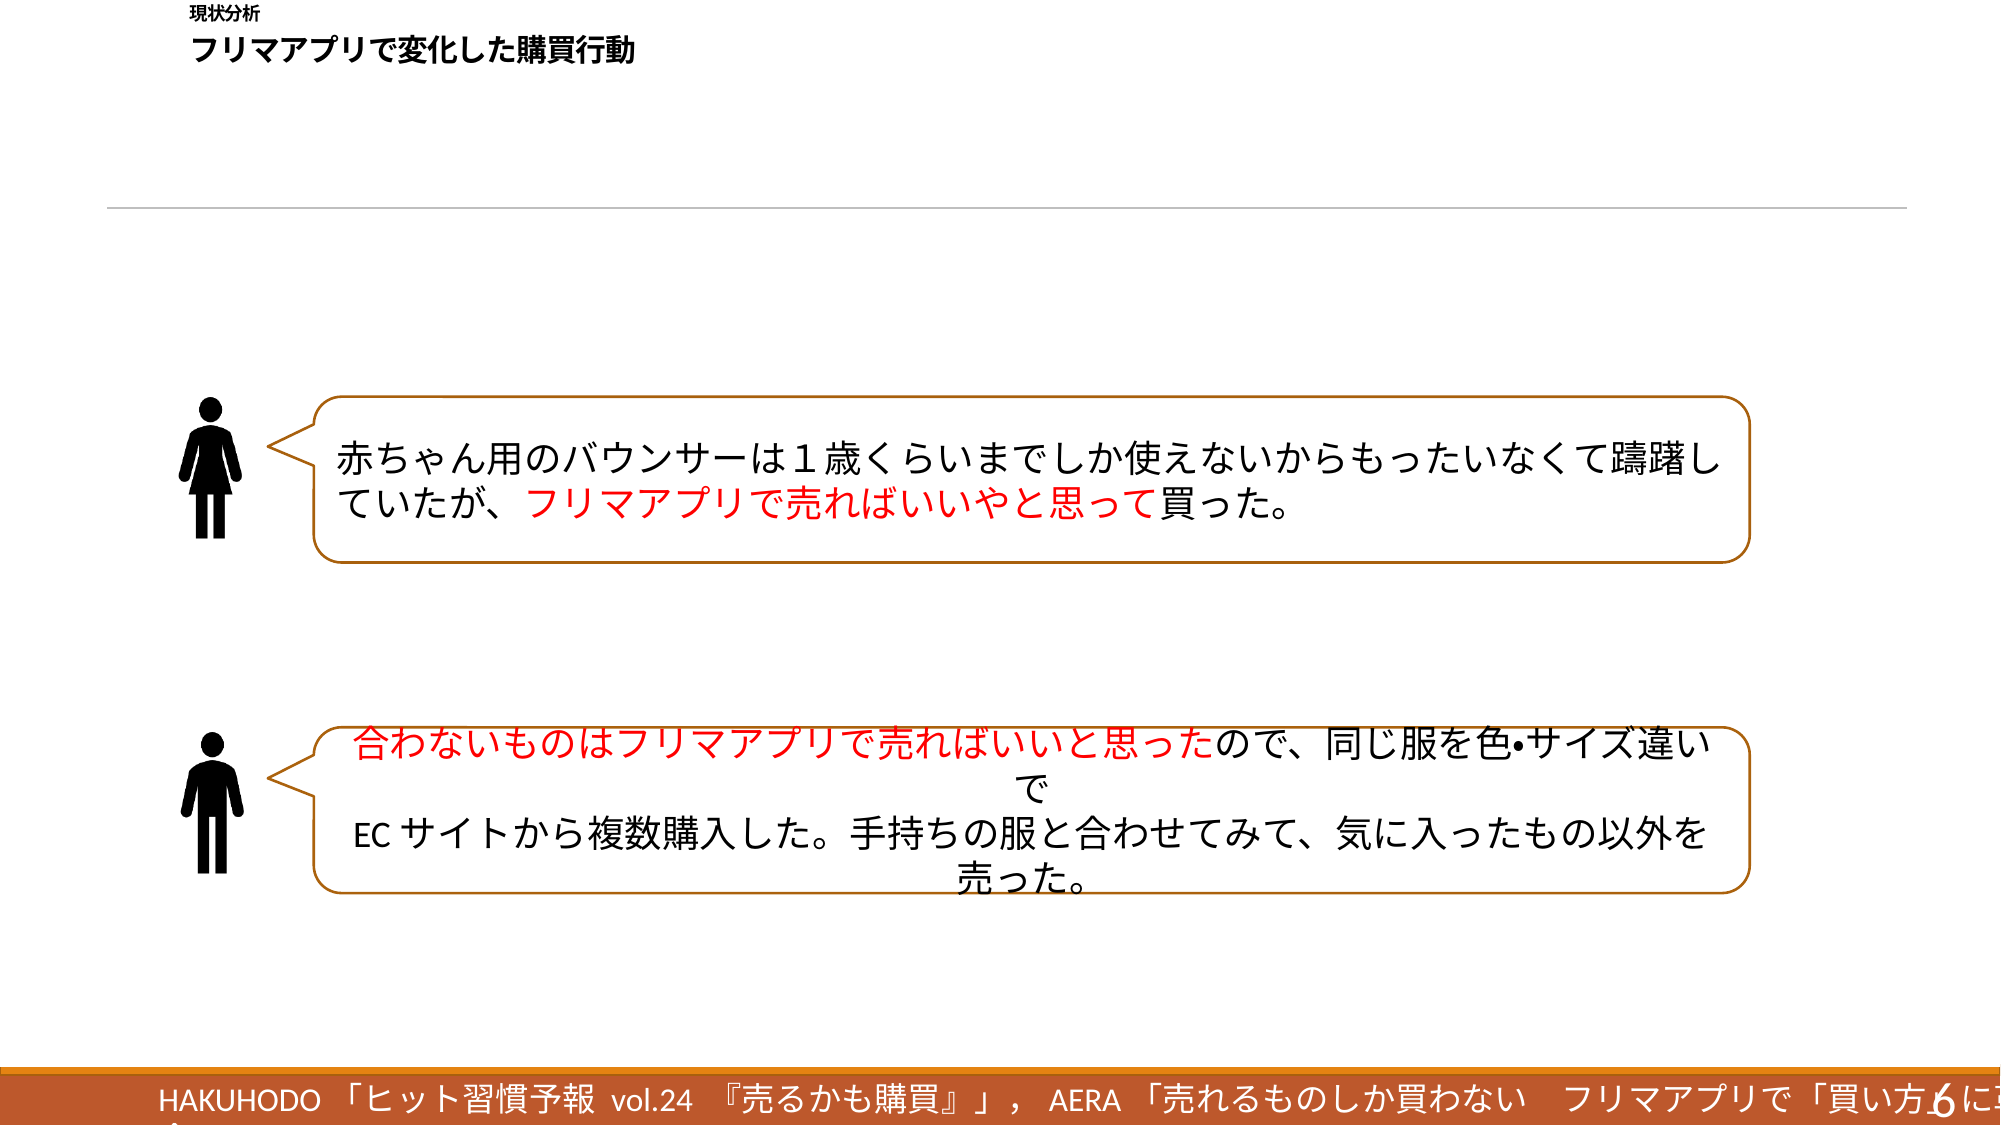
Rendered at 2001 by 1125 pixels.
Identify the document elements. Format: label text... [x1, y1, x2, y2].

picture [140, 391, 279, 543]
picture [143, 726, 281, 878]
title 現状分析 フリマアプリで変化した購買行動 [174, 0, 1825, 232]
text_box 合わないものはフリマアプリで売ればいいと思ったので、同じ服を色・サイズ違いで ECサイトから複数購入した。手持ちの服と合わせてみて、気に入ったもの以外を売った。 [289, 725, 1752, 895]
text_box HAKUHODO「ヒット習慣予報 vol.24 『売るかも購買』」，AERA「売れるものしか買わない フリマアプリで「買い方」に革命」No.42 [143, 1070, 2000, 1125]
text_box 赤ちゃん用のバウンサーは１歳くらいまでしか使えないからもったいなくて躊躇していたが、フリマアプリで売ればいいやと思って買った。 [287, 395, 1752, 564]
